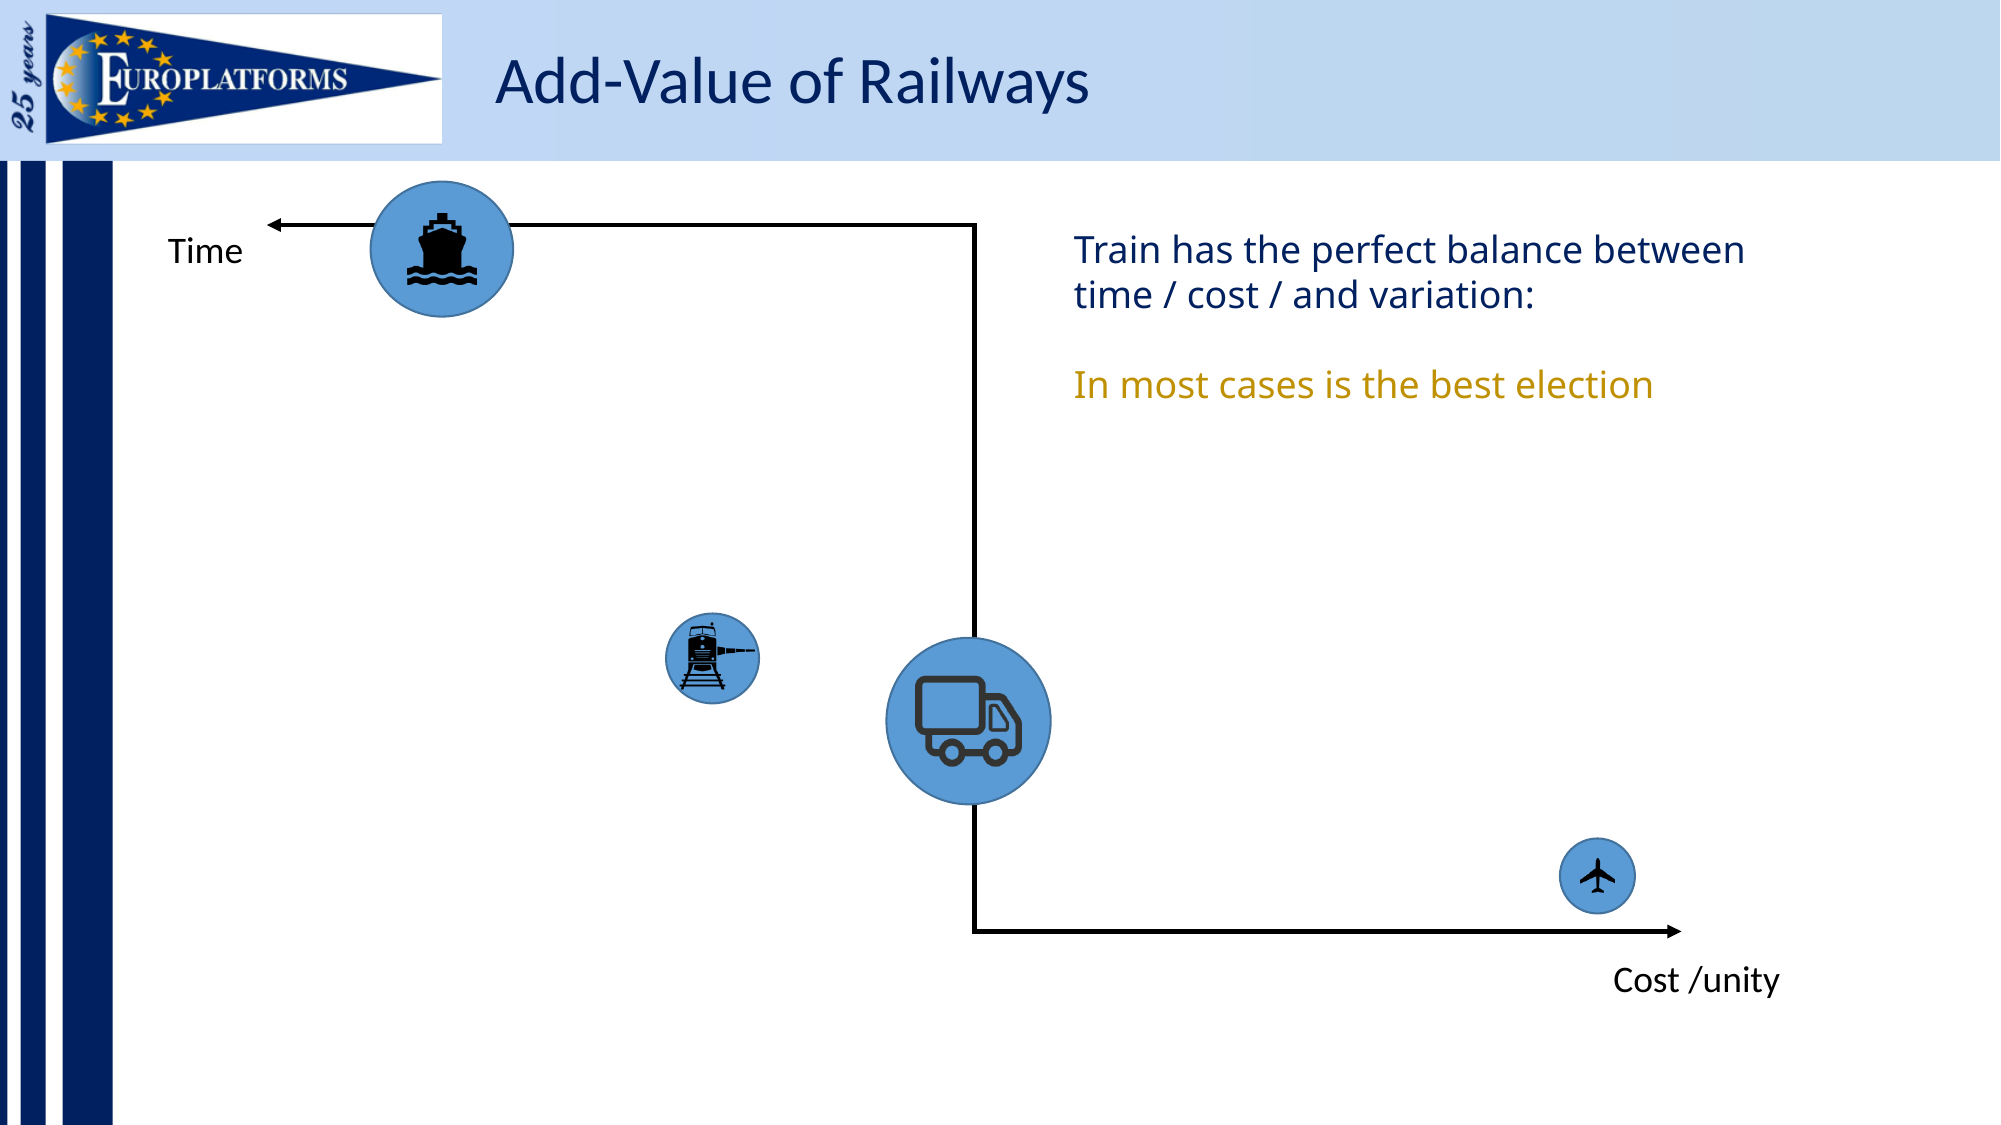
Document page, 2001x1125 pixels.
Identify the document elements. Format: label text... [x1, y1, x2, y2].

text_box [0, 0, 2000, 162]
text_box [266, 224, 1682, 932]
picture [675, 613, 759, 698]
picture [407, 213, 477, 286]
text_box Add-Value of Railways [480, 29, 1869, 125]
text_box Train has the perfect balance between time / cost / and variation: In most cases is the best election [984, 218, 1869, 414]
text_box [374, 180, 510, 224]
text_box Cost /unity [1598, 947, 1796, 1008]
text_box Time [153, 218, 259, 279]
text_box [886, 637, 1051, 805]
picture [0, 8, 442, 161]
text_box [0, 586, 266, 700]
picture [1580, 858, 1615, 893]
